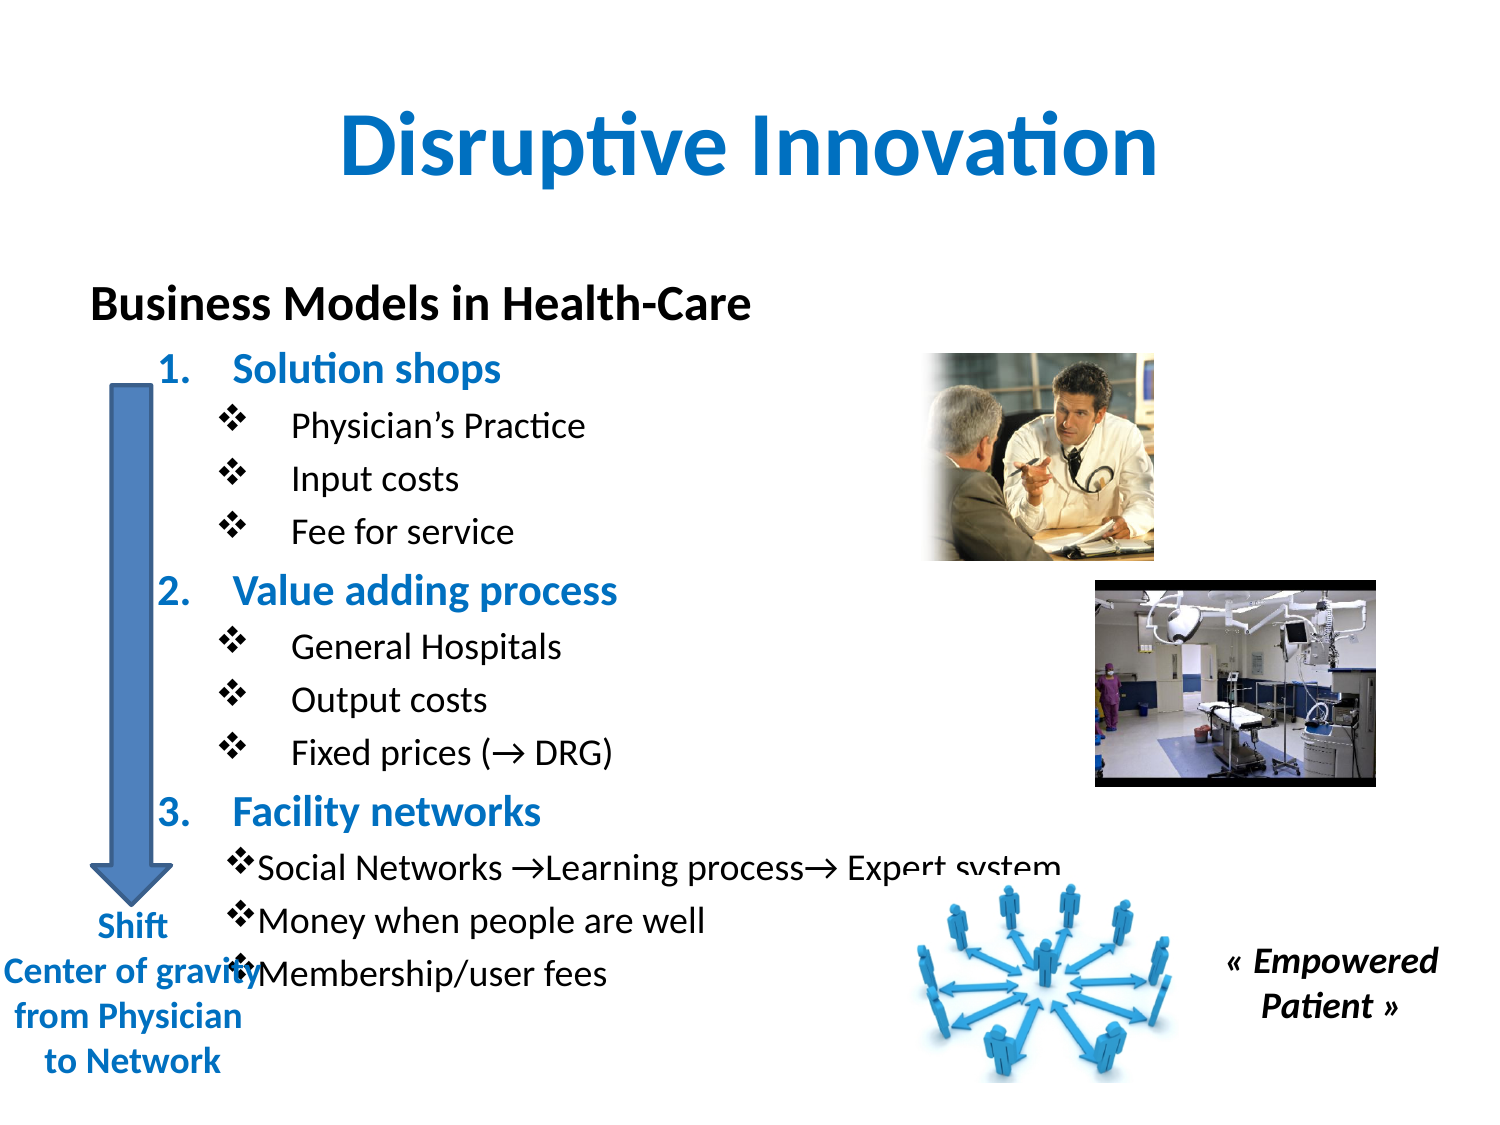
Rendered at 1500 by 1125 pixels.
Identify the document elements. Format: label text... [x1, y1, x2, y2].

text_box [89, 383, 174, 893]
text_box Shift Center of gravity from Physician to Network [0, 893, 277, 1089]
picture [1095, 579, 1377, 788]
title Disruptive Innovation [75, 45, 1425, 233]
list Business Models in Health-Care Solution shops Physician’s Practice Input costs Fee for service Value adding process General Hospitals Output costs Fixed prices (→ DRG) Facility networks Social Networks →Learning process→ Expert system Money when people are well Membership/user fees [75, 262, 1425, 1005]
picture [921, 353, 1155, 561]
text_box « Empowered Patient » [1209, 928, 1454, 1034]
picture [903, 875, 1180, 1083]
